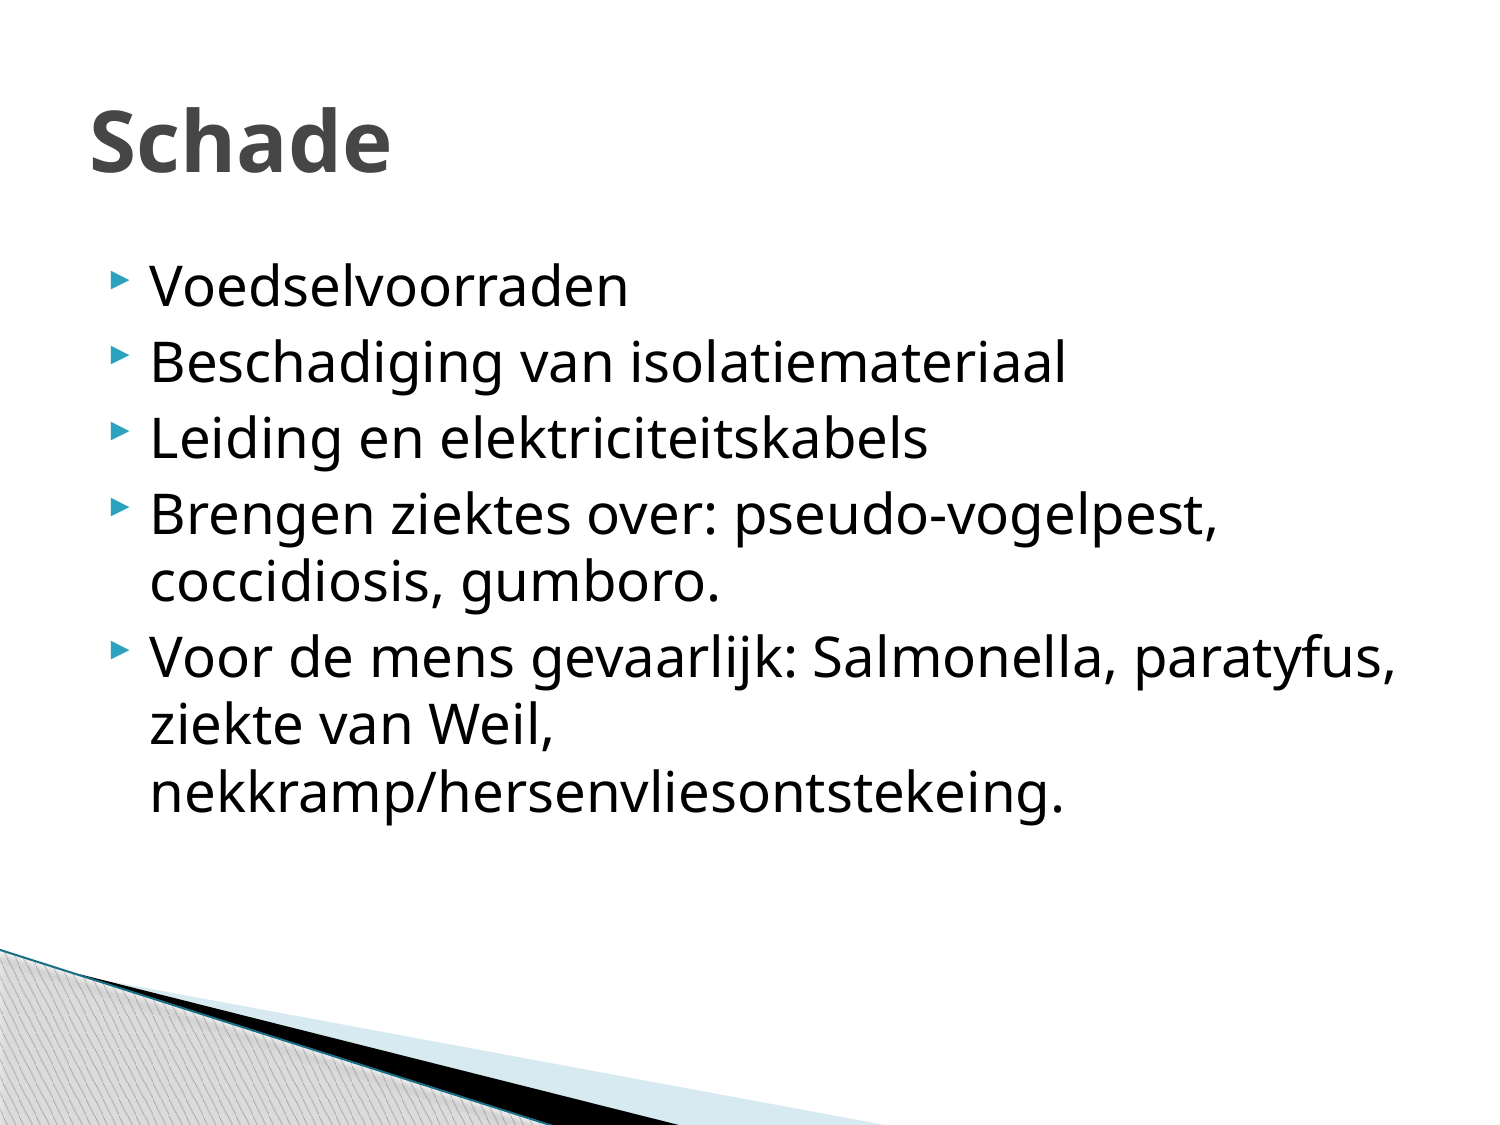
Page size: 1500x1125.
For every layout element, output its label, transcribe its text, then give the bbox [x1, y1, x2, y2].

title Schade [75, 45, 1425, 233]
list Voedselvoorraden Beschadiging van isolatiemateriaal Leiding en elektriciteitskabels Brengen ziektes over: pseudo-vogelpest, coccidiosis, gumboro. Voor de mens gevaarlijk: Salmonella, paratyfus, ziekte van Weil, nekkramp/hersenvliesontstekeing. [75, 243, 1425, 986]
